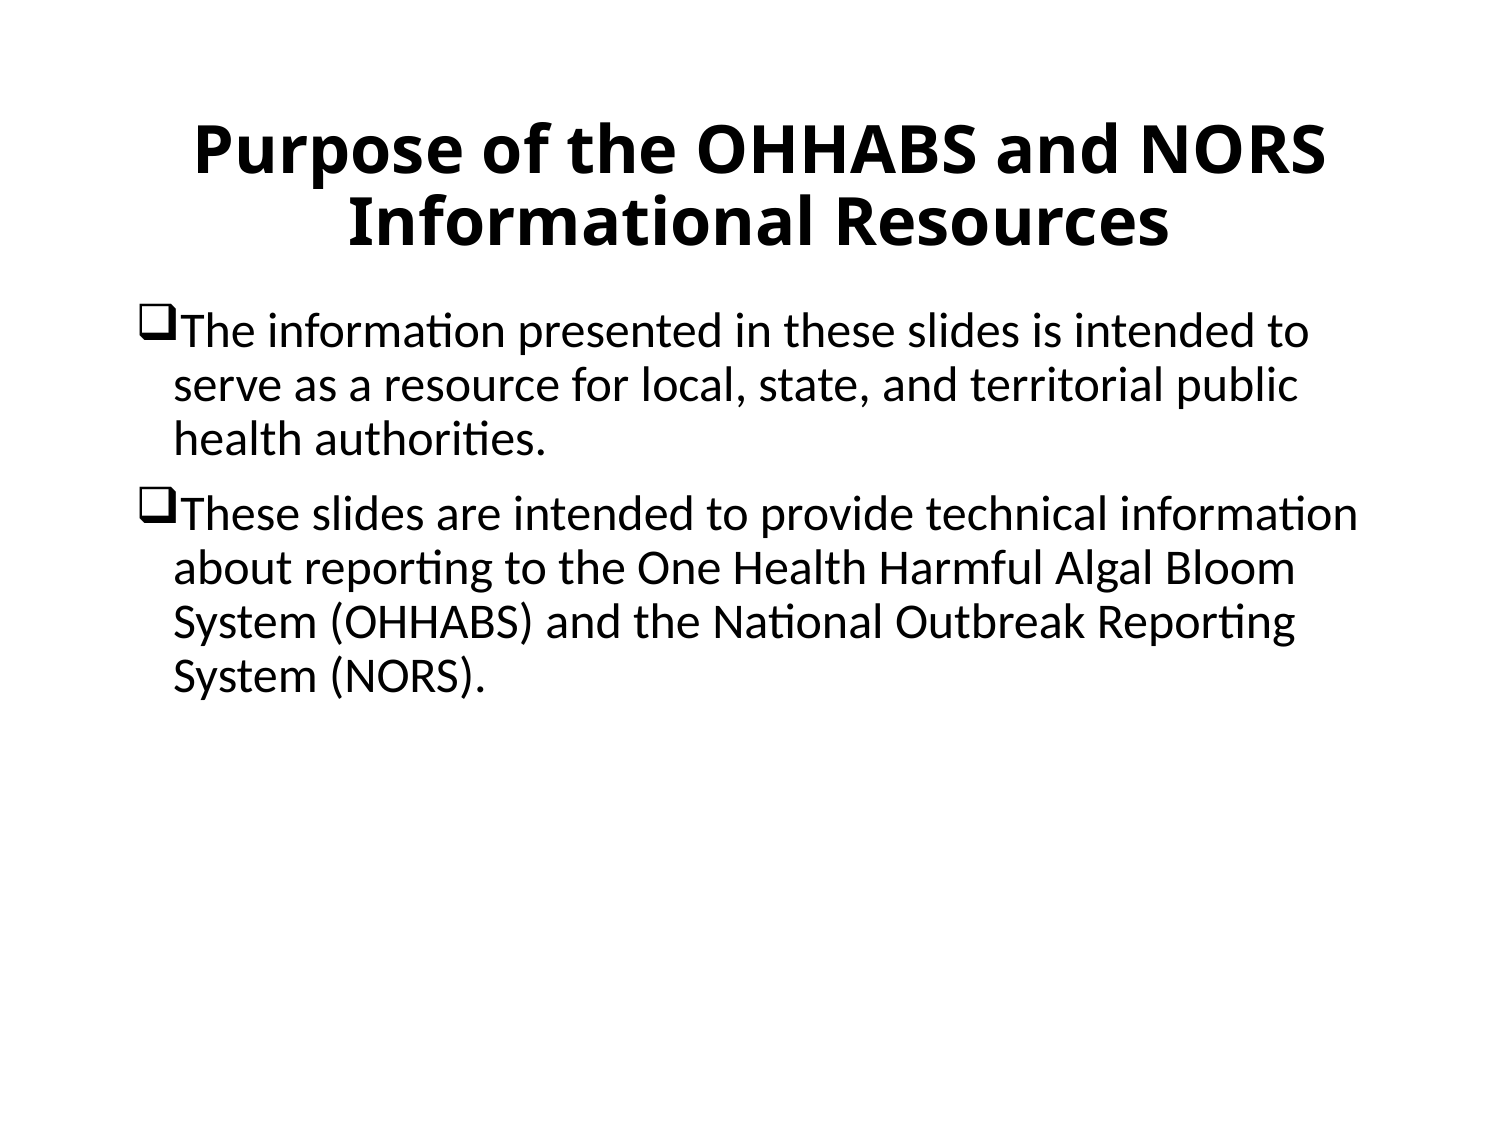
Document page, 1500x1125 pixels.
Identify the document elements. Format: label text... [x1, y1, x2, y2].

list The information presented in these slides is intended to serve as a resource for local, state, and territorial public health authorities. These slides are intended to provide technical information about reporting to the One Health Harmful Algal Bloom System (OHHABS) and the National Outbreak Reporting System (NORS). [120, 296, 1415, 976]
title Purpose of the OHHABS and NORS Informational Resources [105, 79, 1415, 297]
